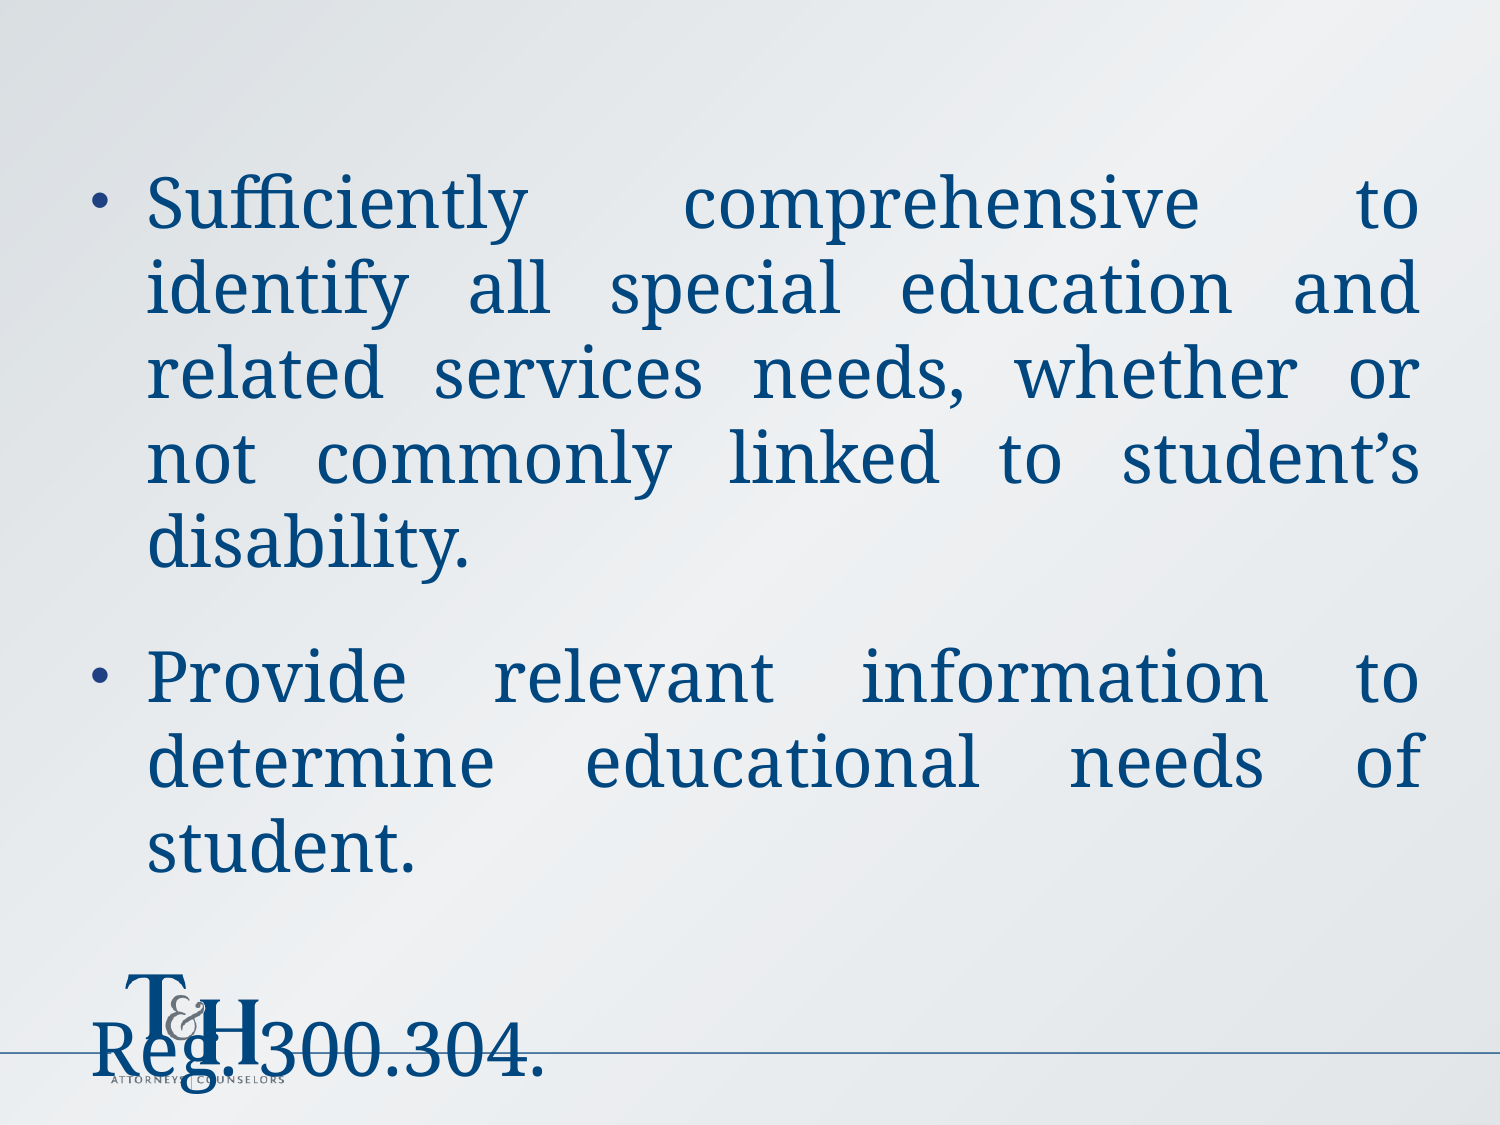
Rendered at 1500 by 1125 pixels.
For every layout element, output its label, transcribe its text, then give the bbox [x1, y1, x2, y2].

picture [0, 0, 1500, 1125]
list Sufficiently comprehensive to identify all special education and related services needs, whether or not commonly linked to student’s disability. Provide relevant information to determine educational needs of student. Reg. 300.304. [74, 149, 1438, 963]
